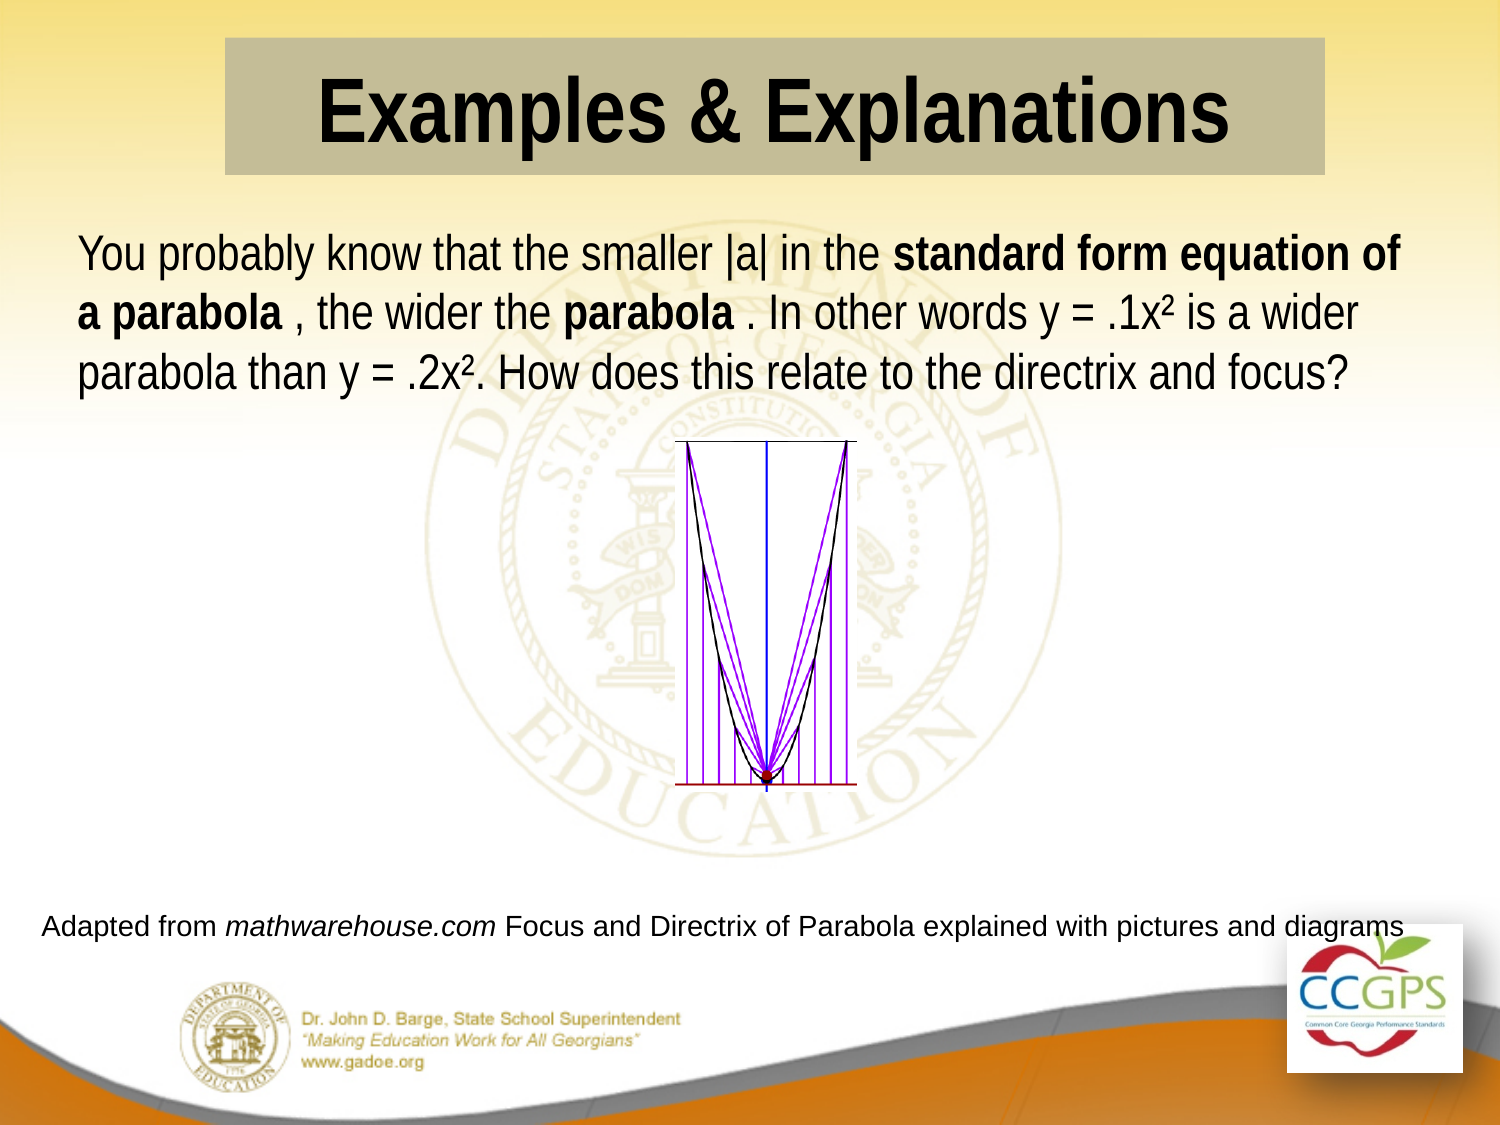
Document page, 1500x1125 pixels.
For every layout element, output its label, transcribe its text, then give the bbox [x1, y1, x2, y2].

subtitle You probably know that the smaller |a| in the standard form equation of a parabola , the wider the parabola . In other words y = .1x² is a wider parabola than y = .2x². How does this relate to the directrix and focus? [62, 212, 1438, 907]
text_box Adapted from mathwarehouse.com Focus and Directrix of Parabola explained with pictures and diagrams [26, 899, 1421, 950]
picture [0, 0, 1500, 1125]
title Examples & Explanations [224, 37, 1326, 176]
